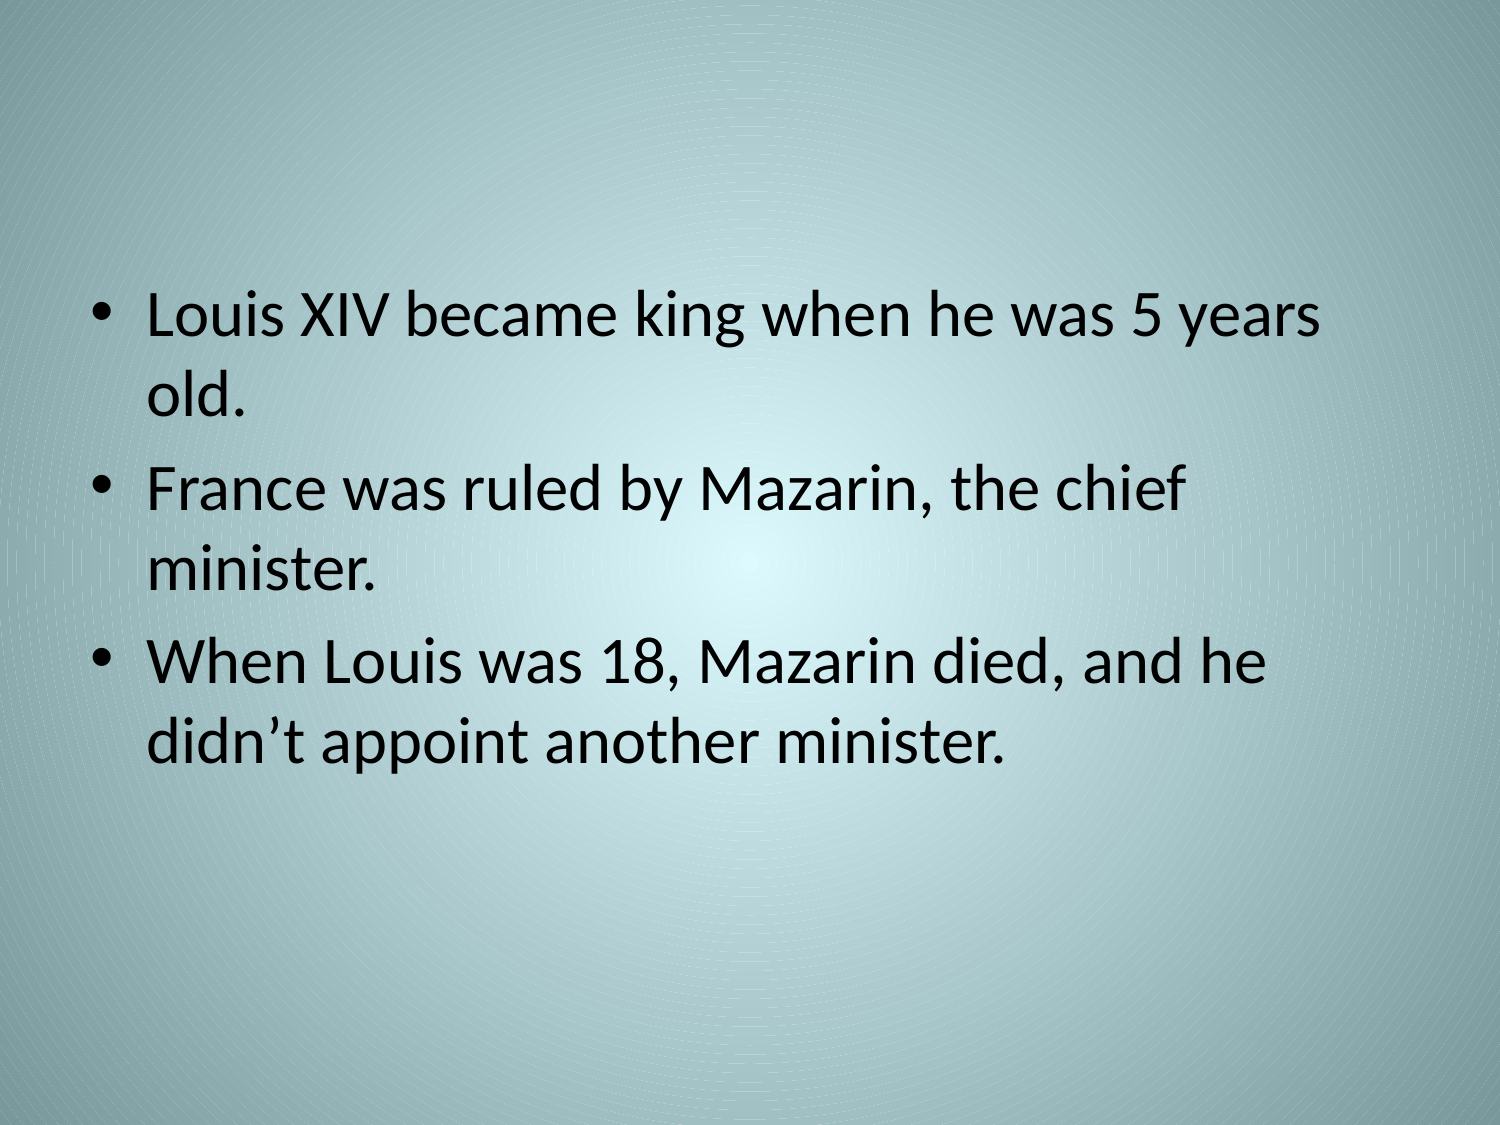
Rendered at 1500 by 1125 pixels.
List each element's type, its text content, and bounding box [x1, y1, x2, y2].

list Louis XIV became king when he was 5 years old. France was ruled by Mazarin, the chief minister. When Louis was 18, Mazarin died, and he didn’t appoint another minister. [75, 262, 1425, 1005]
